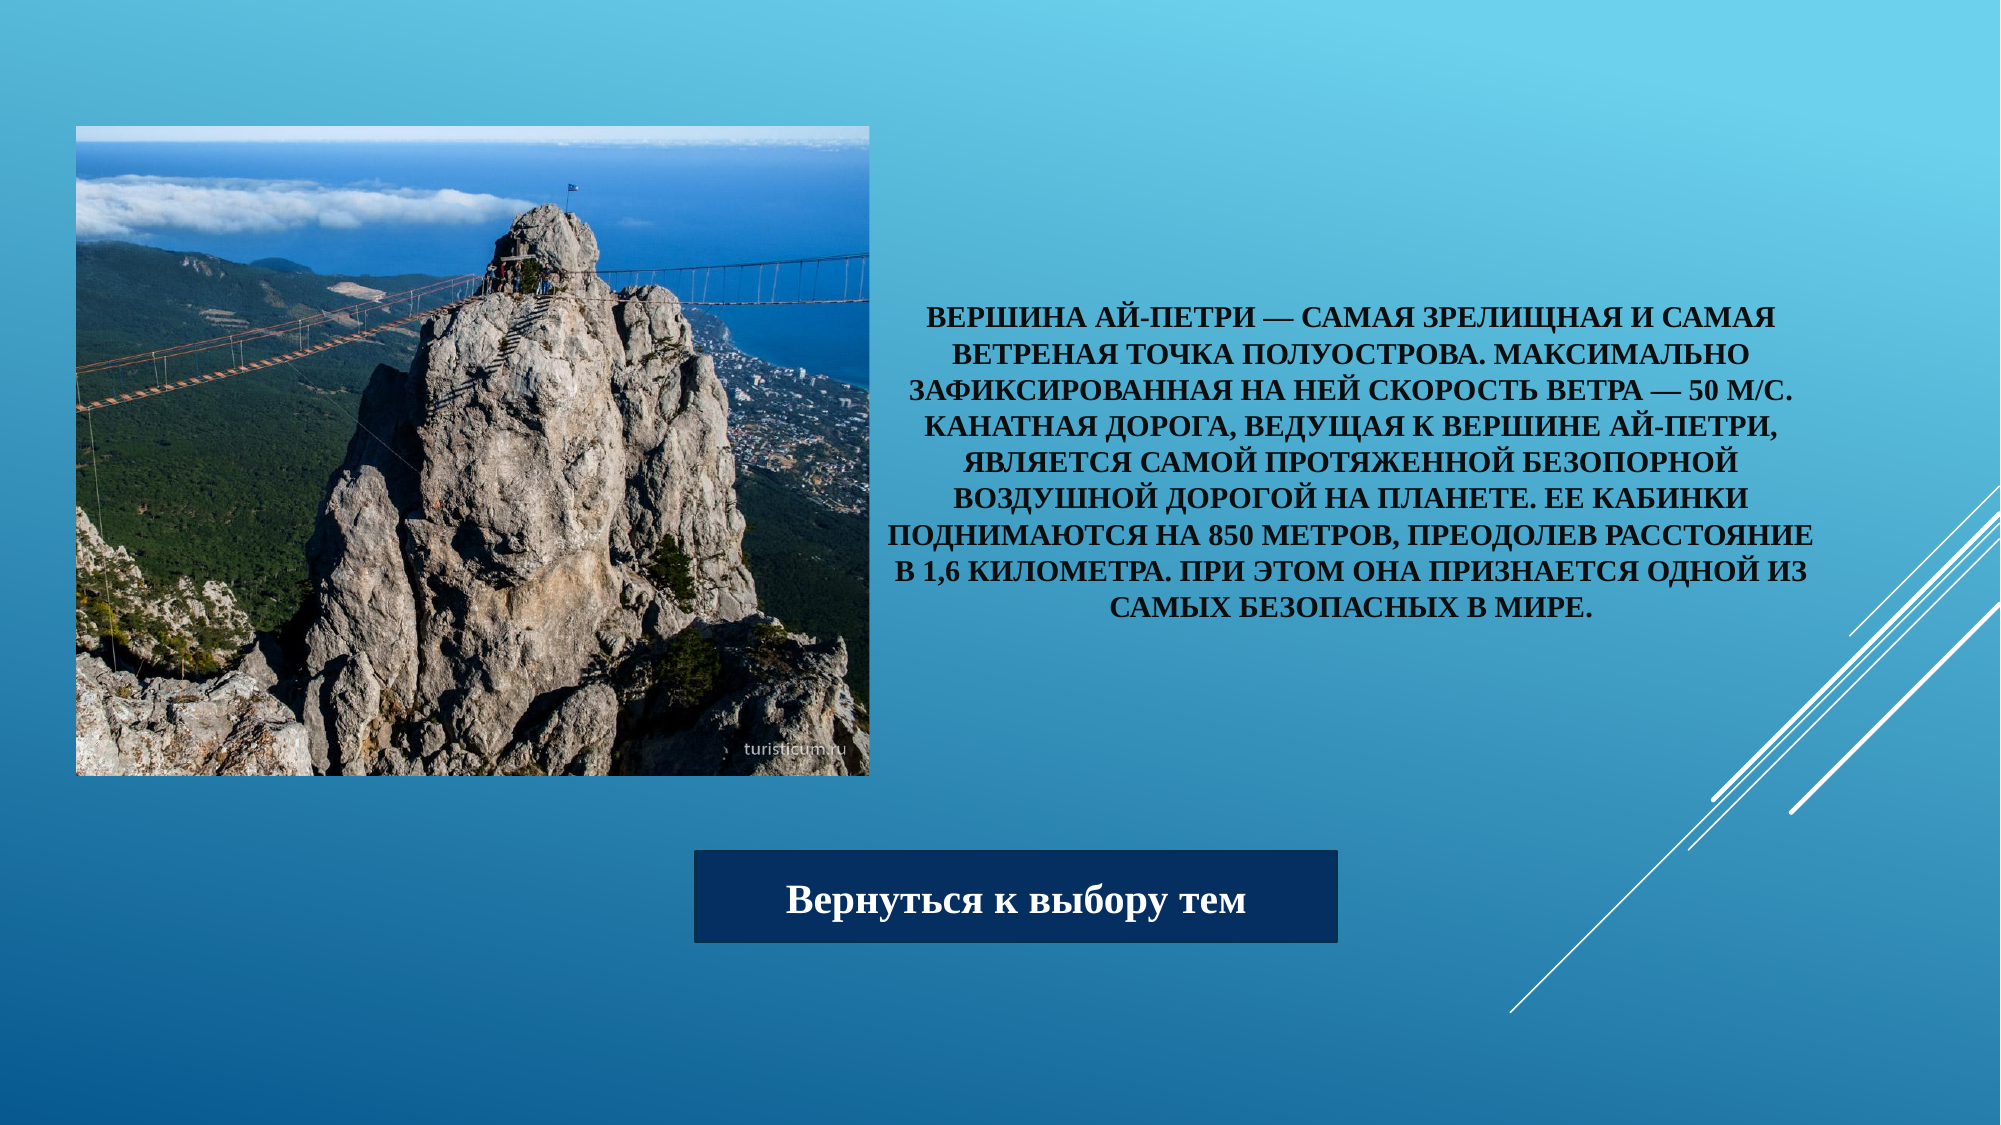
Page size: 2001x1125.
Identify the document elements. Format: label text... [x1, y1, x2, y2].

picture [75, 126, 870, 777]
title Вершина Ай-Петри — самая зрелищная и самая ветреная точка полуострова. Максимально зафиксированная на ней скорость ветра — 50 м/с. Канатная дорога, ведущая к вершине Ай-Петри, является самой протяженной безопорной воздушной дорогой на планете. Ее кабинки поднимаются на 850 метров, преодолев расстояние в 1,6 километра. При этом она признается одной из самых безопасных в мире. [869, 21, 1833, 832]
